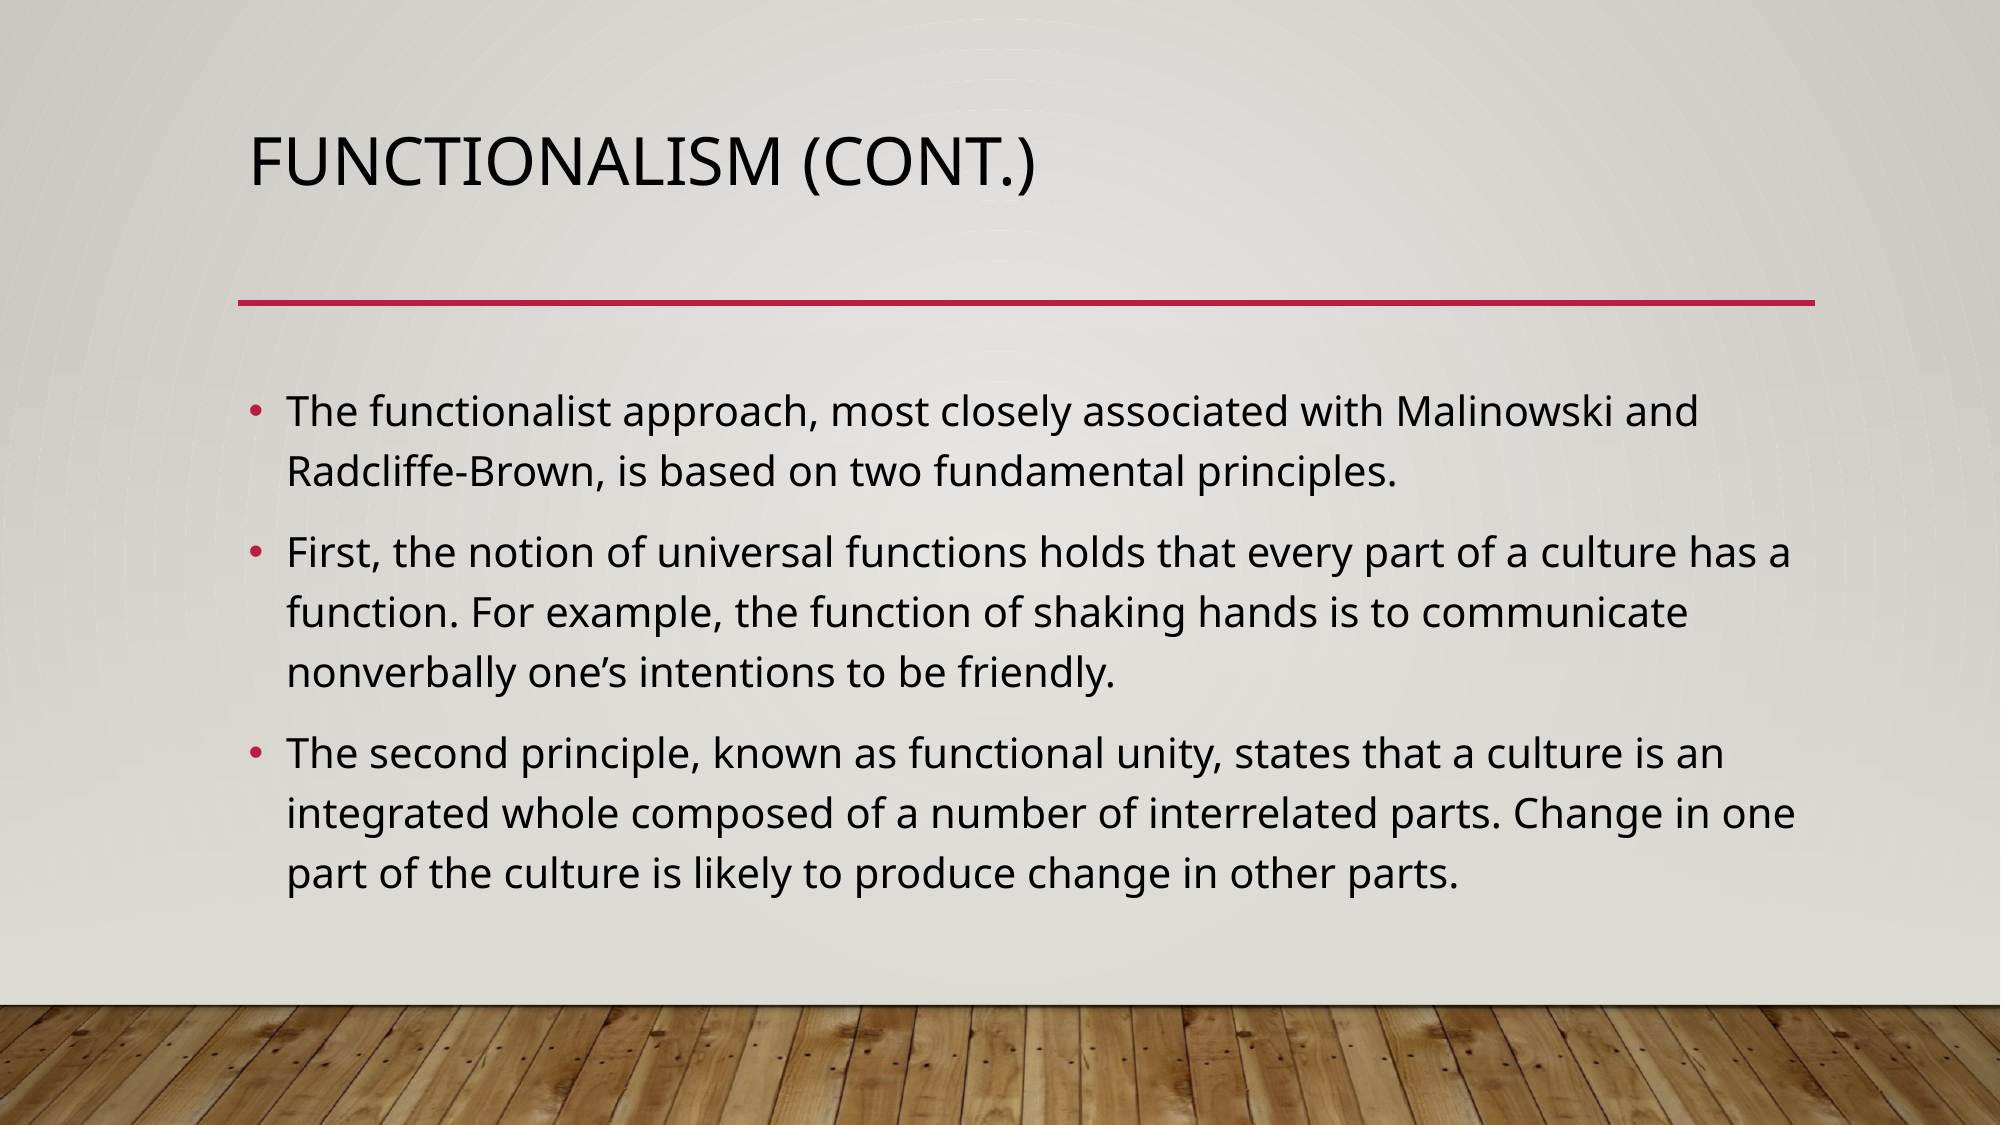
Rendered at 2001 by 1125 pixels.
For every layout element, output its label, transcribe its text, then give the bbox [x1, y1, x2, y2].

picture [0, 1005, 2000, 1125]
list The functionalist approach, most closely associated with Malinowski and Radcliffe-Brown, is based on two fundamental principles. First, the notion of universal functions holds that every part of a culture has a function. For example, the function of shaking hands is to communicate nonverbally one’s intentions to be friendly. The second principle, known as functional unity, states that a culture is an integrated whole composed of a number of interrelated parts. Change in one part of the culture is likely to produce change in other parts. [233, 367, 1826, 1046]
title Functionalism (Cont.) [233, 119, 1826, 242]
